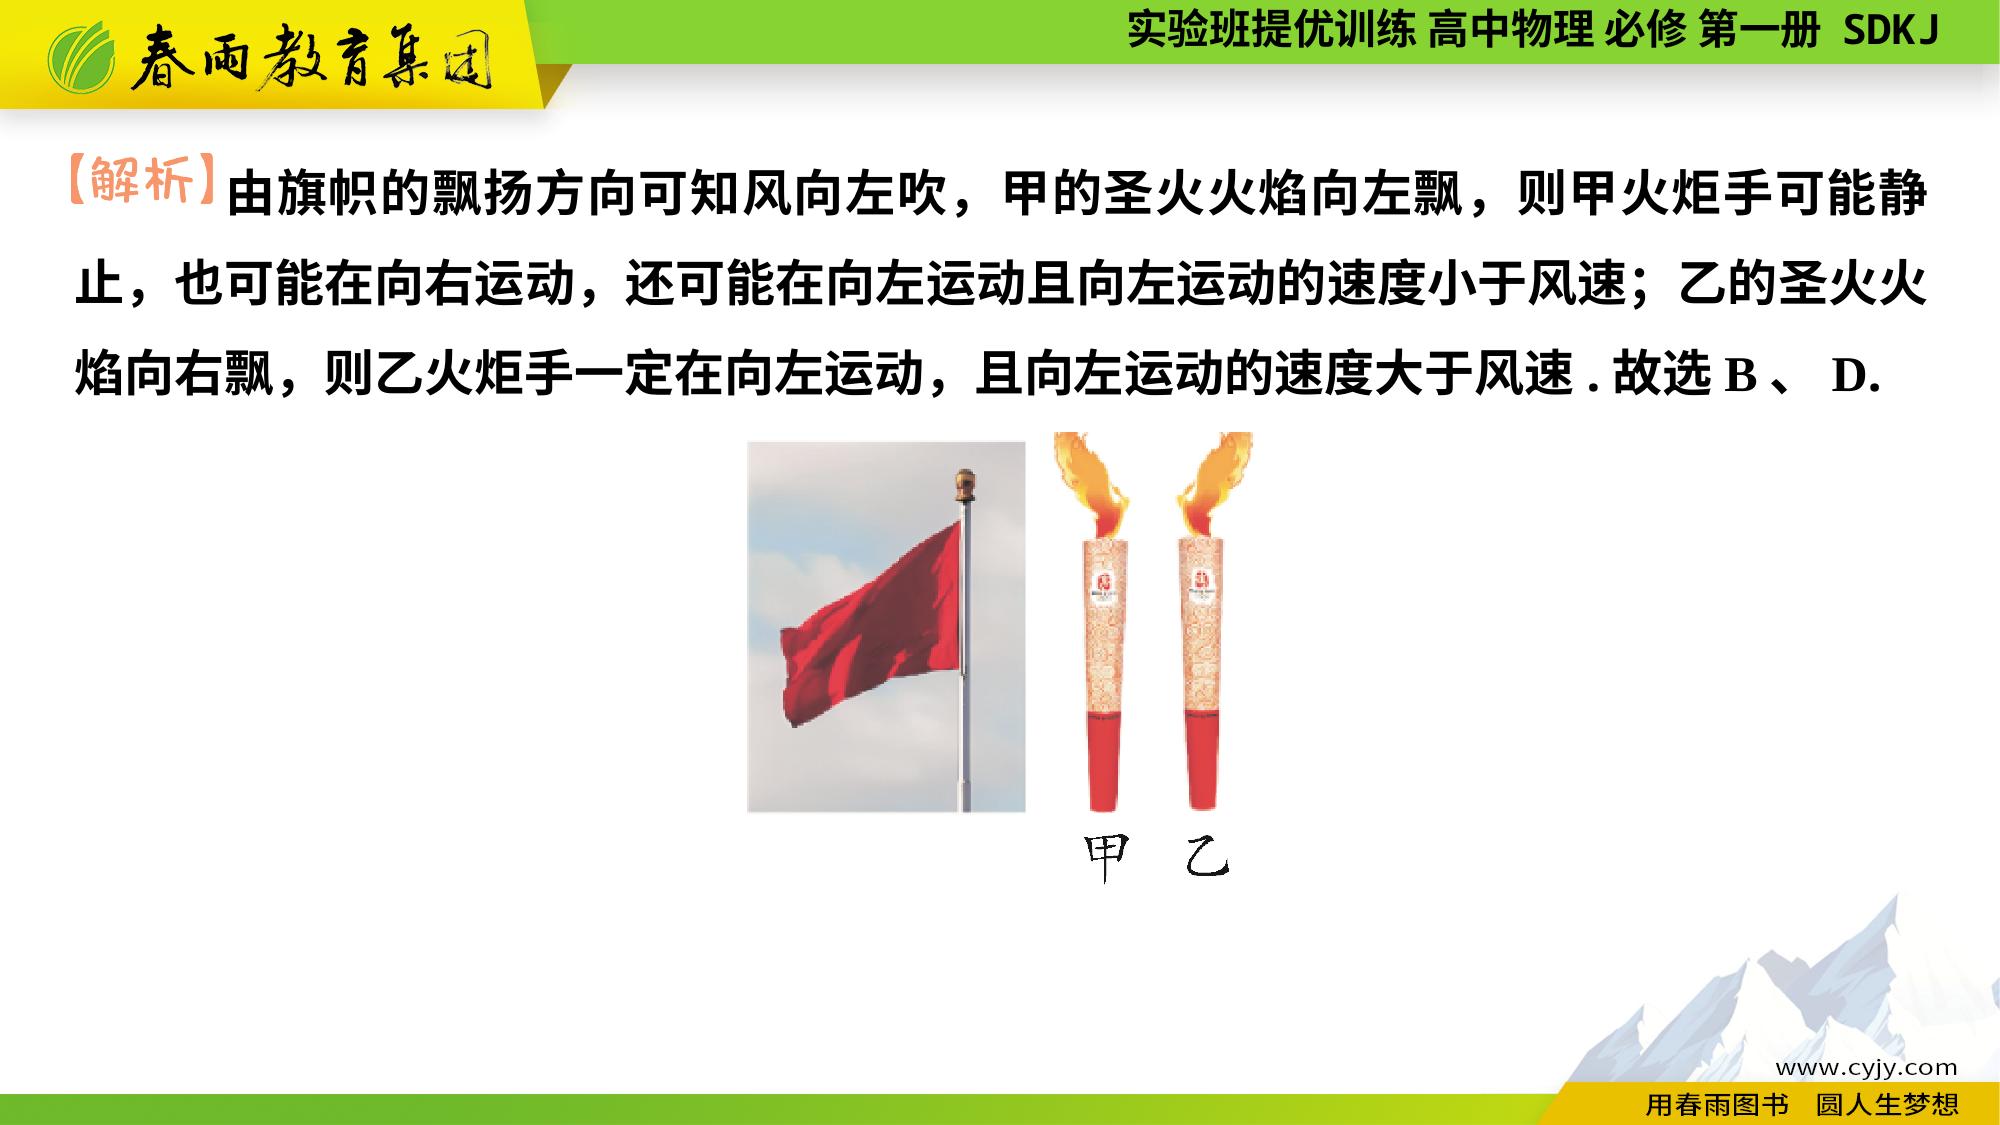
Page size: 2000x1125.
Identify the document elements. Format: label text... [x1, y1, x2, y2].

text_box 由旗帜的飘扬方向可知风向左吹，甲的圣火火焰向左飘，则甲火炬手可能静止，也可能在向右运动，还可能在向左运动且向左运动的速度小于风速；乙的圣火火焰向右飘，则乙火炬手一定在向左运动，且向左运动的速度大于风速.故选B、D. [59, 123, 1944, 409]
picture [0, 0, 2000, 1125]
